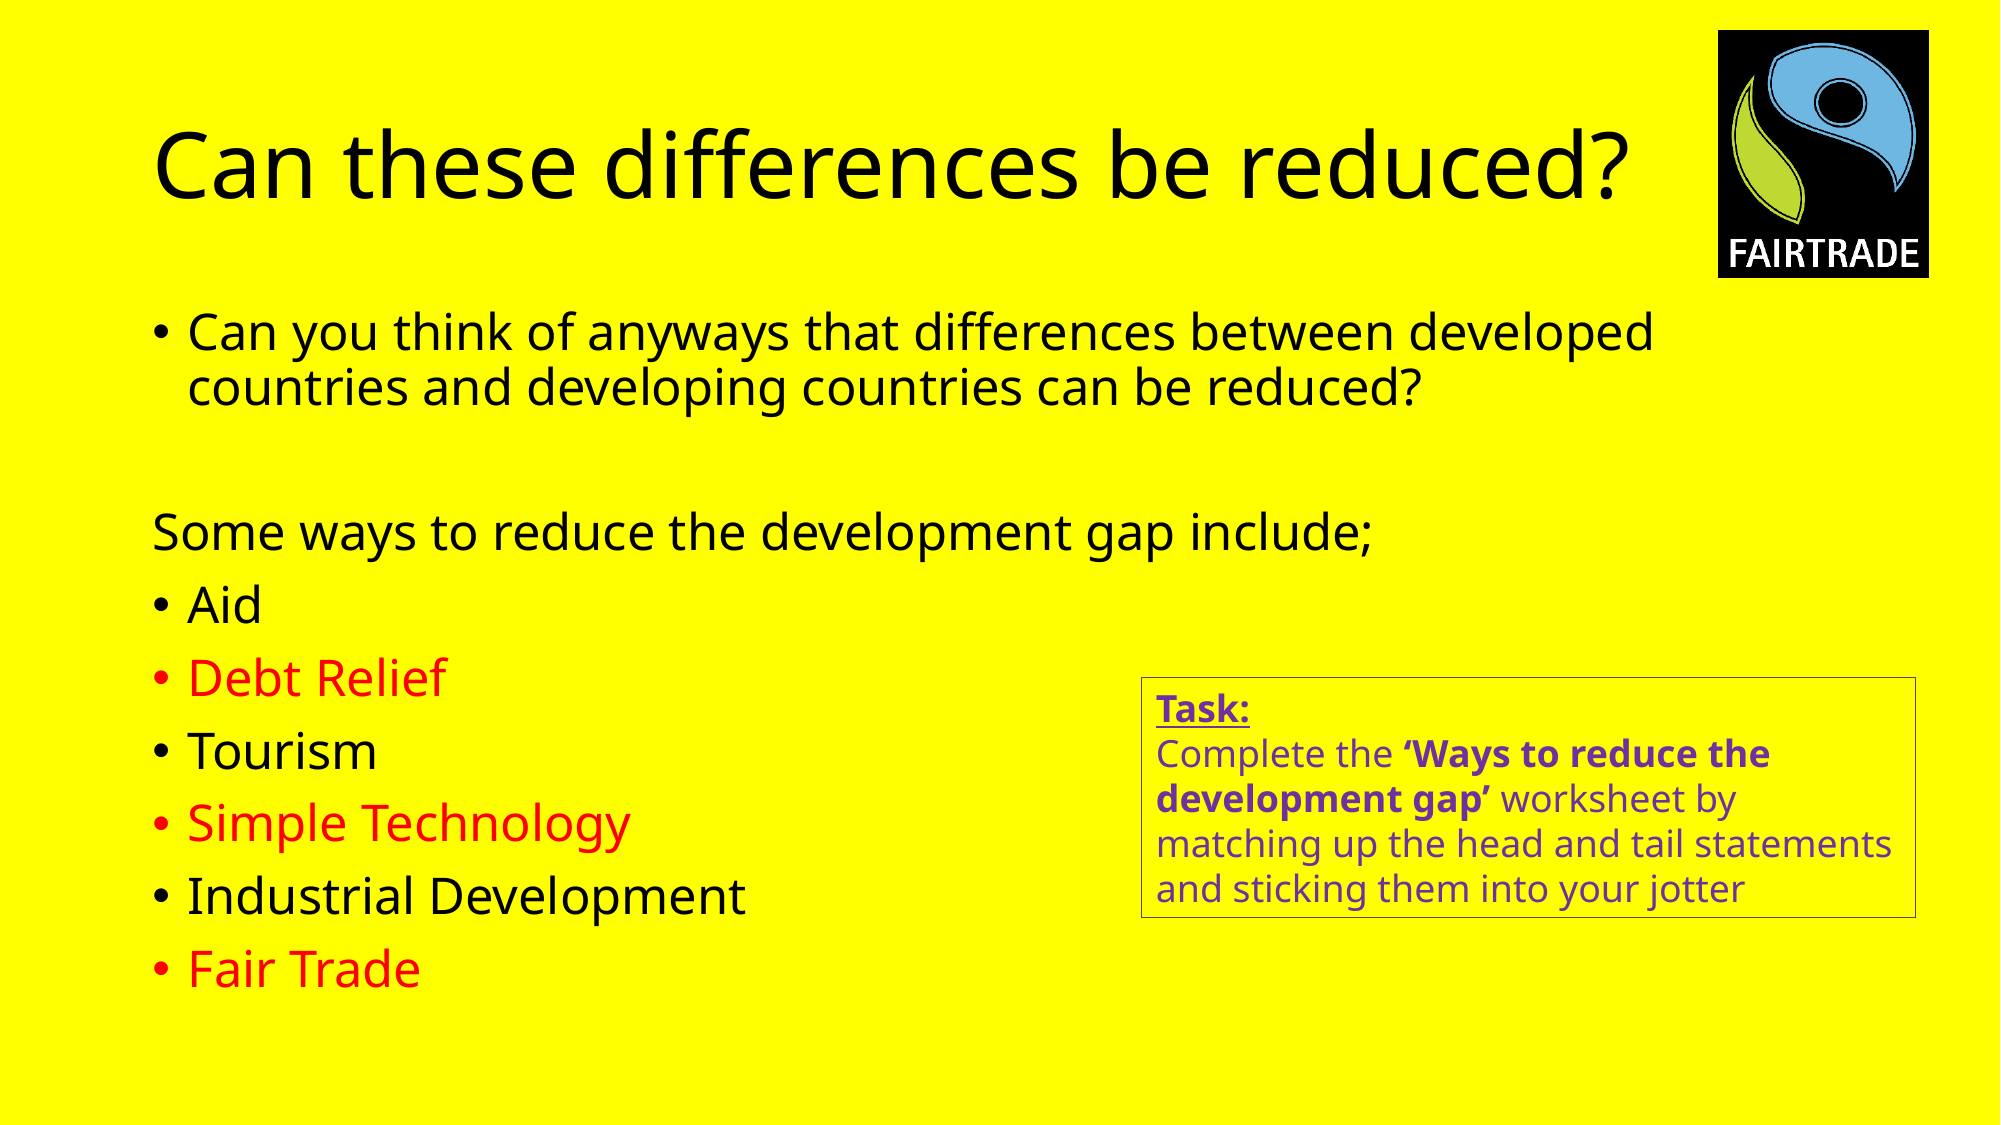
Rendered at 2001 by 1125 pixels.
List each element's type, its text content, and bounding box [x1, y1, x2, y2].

list Can you think of anyways that differences between developed countries and developing countries can be reduced? Some ways to reduce the development gap include; Aid Debt Relief Tourism Simple Technology Industrial Development Fair Trade [137, 299, 1863, 1014]
title Can these differences be reduced? [137, 59, 1718, 278]
text_box Task: Complete the ‘Ways to reduce the development gap’ worksheet by matching up the head and tail statements and sticking them into your jotter [1141, 677, 1916, 918]
picture [1718, 30, 1929, 278]
